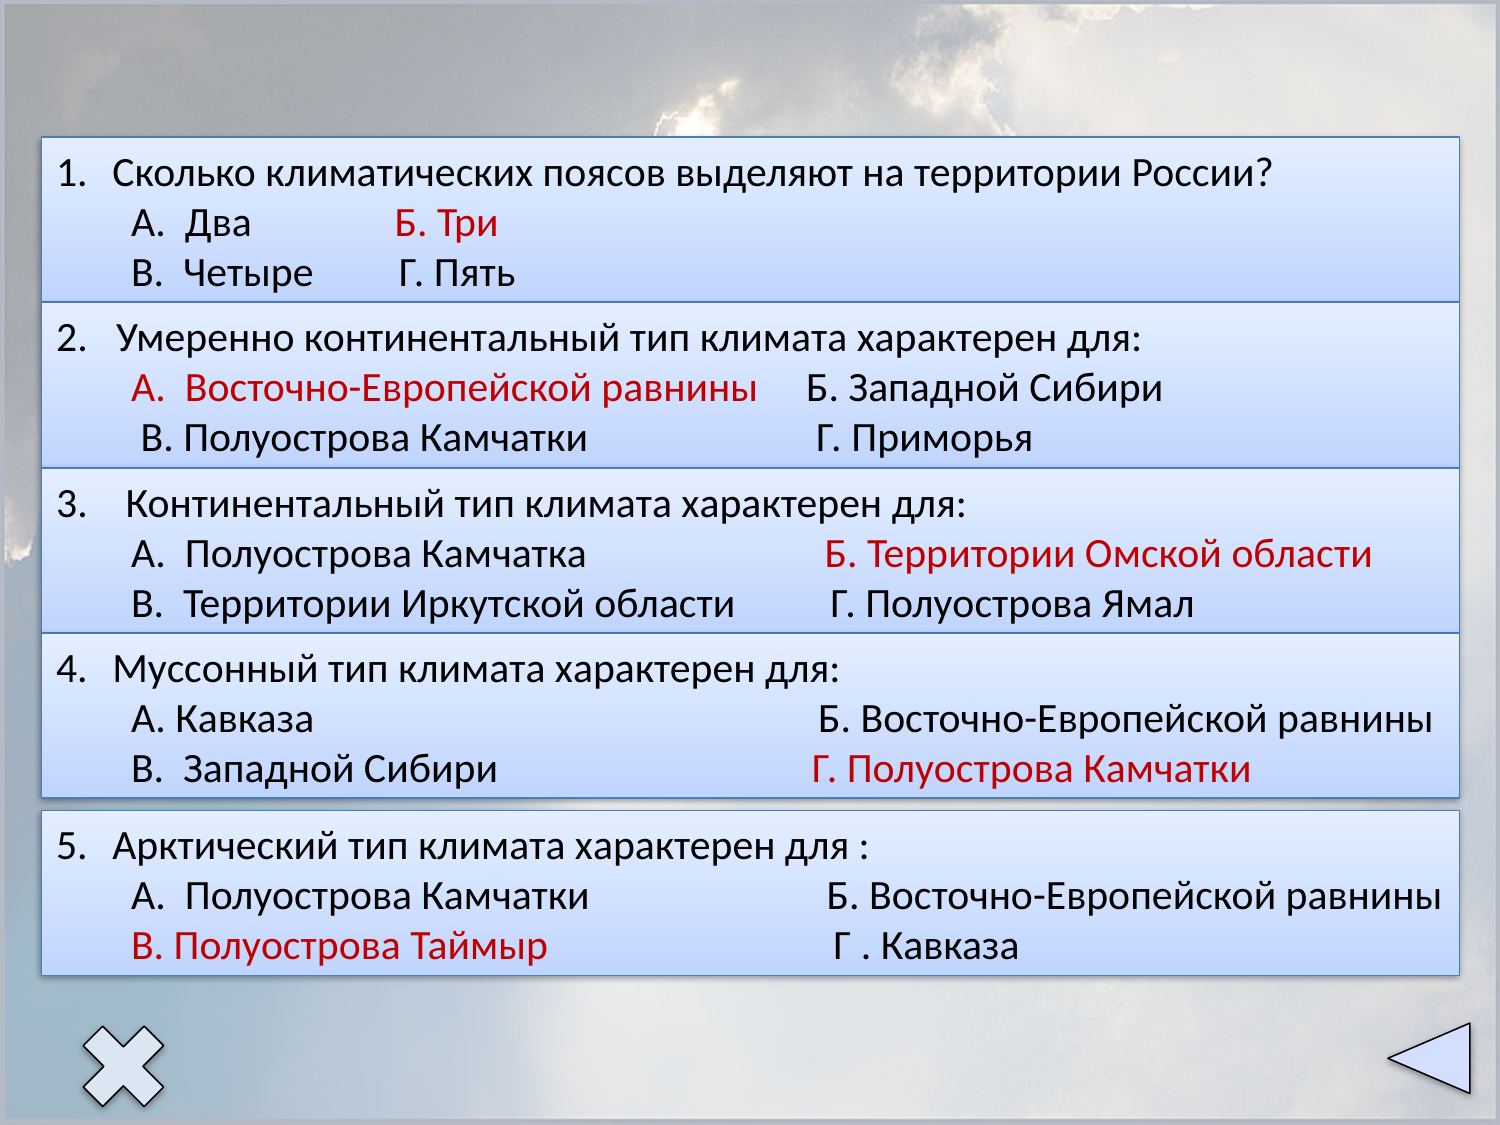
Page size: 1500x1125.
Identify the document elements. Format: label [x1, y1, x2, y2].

text_box [82, 1025, 165, 1108]
text_box [41, 136, 1460, 978]
text_box [1387, 1022, 1471, 1095]
